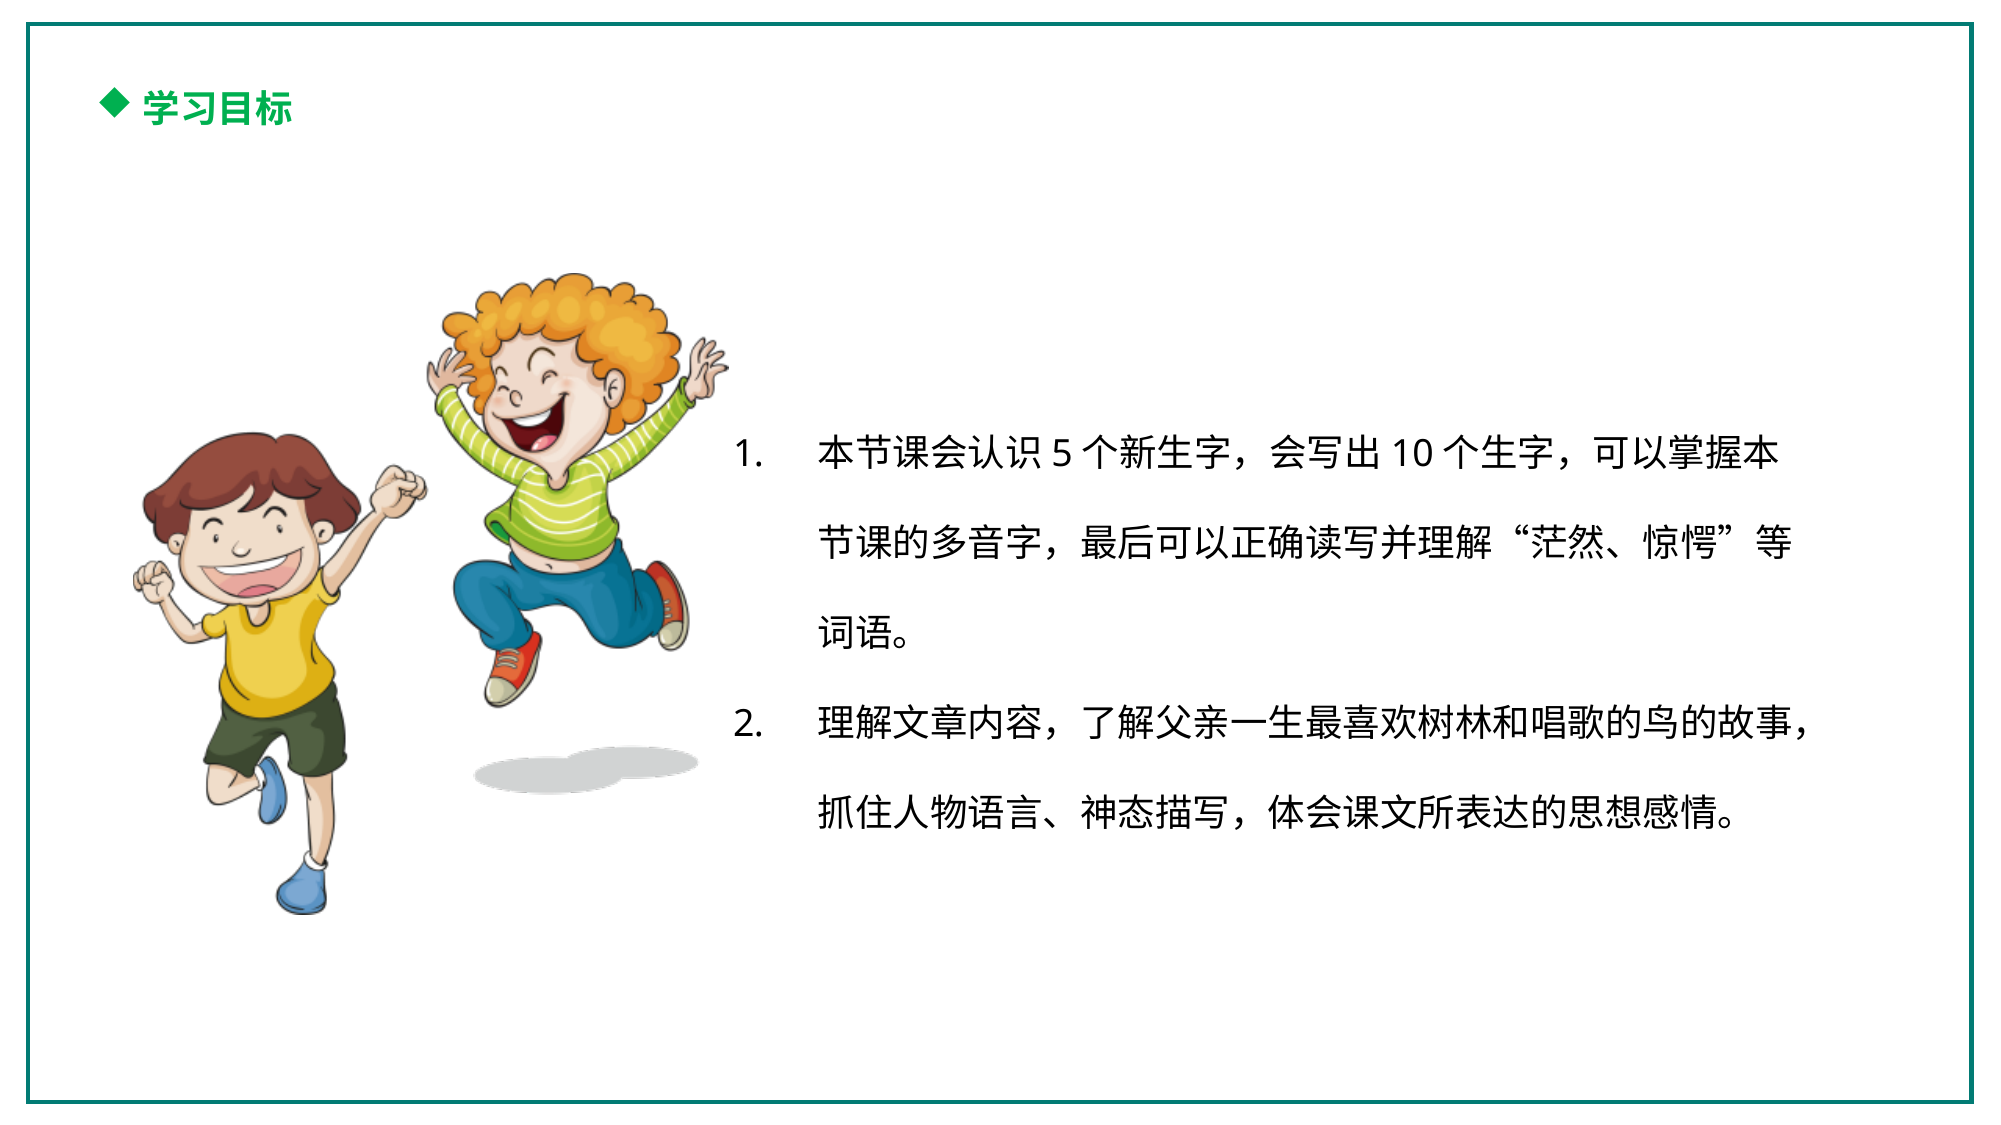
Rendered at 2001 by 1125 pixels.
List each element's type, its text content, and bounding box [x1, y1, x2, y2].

picture [133, 273, 729, 915]
text_box 本节课会认识5个新生字，会写出10个生字，可以掌握本节课的多音字，最后可以正确读写并理解“茫然、惊愕”等词语。 理解文章内容，了解父亲一生最喜欢树林和唱歌的鸟的故事，抓住人物语言、神态描写，体会课文所表达的思想感情。 [729, 376, 1816, 842]
text_box 学习目标 [81, 77, 562, 137]
